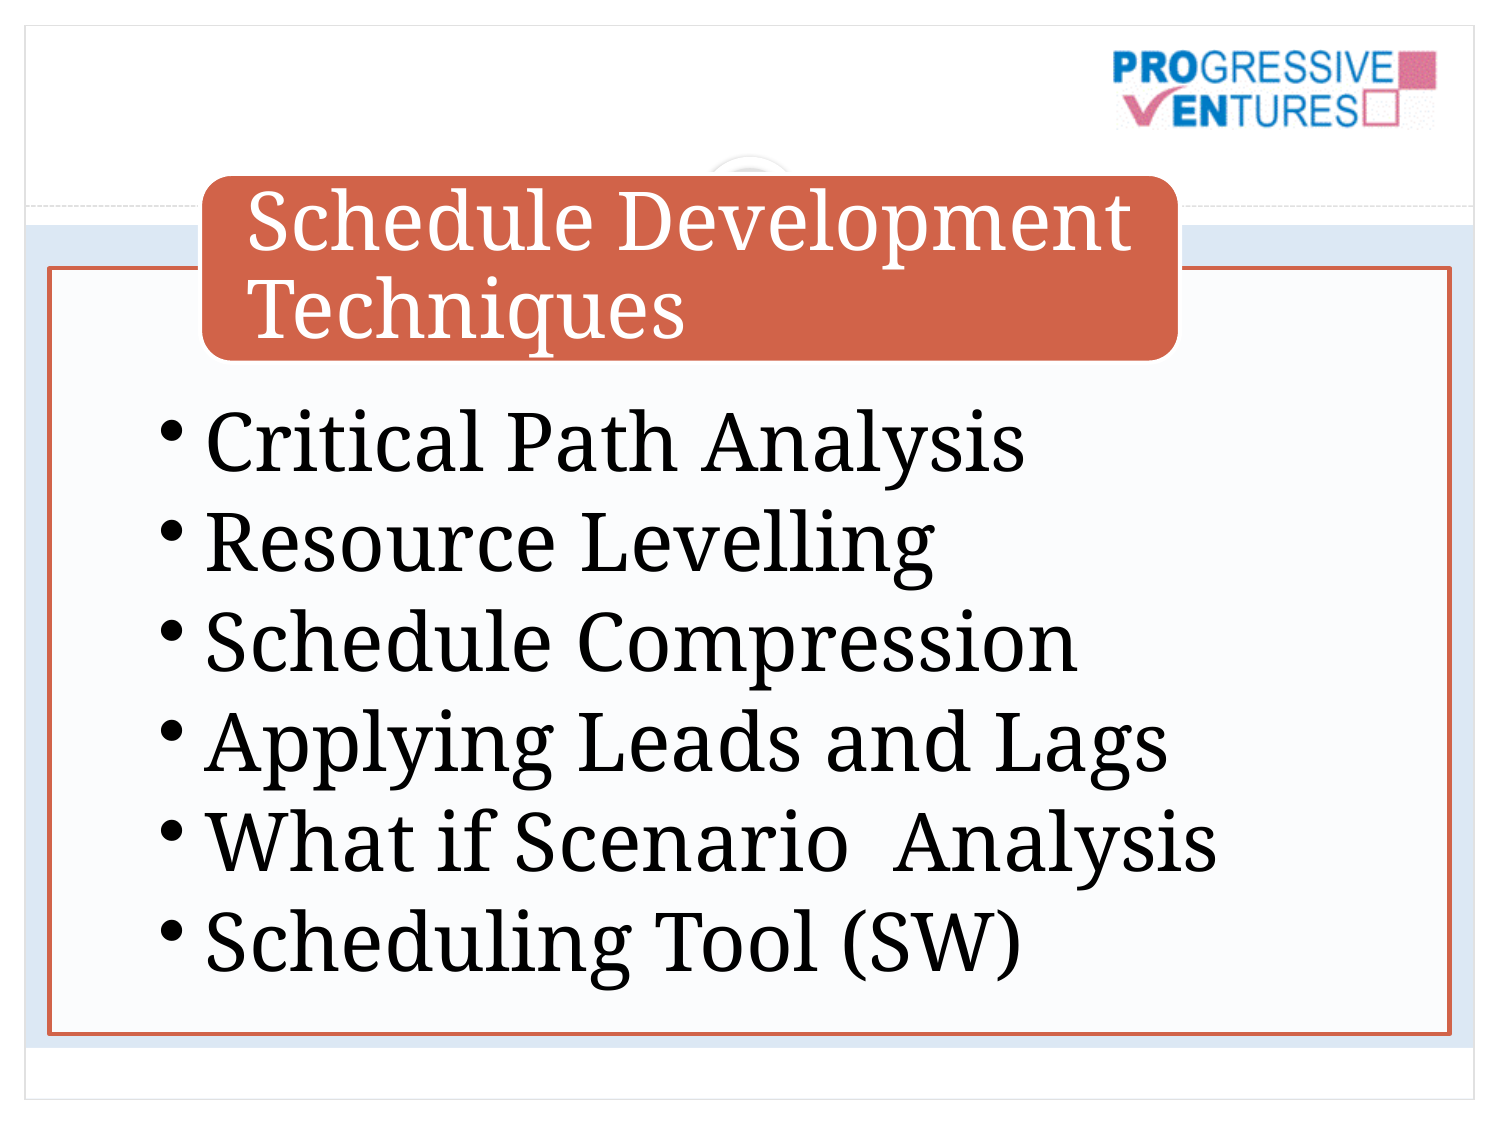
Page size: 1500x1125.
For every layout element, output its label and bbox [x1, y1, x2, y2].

list [49, 170, 1450, 1038]
picture [1112, 49, 1439, 130]
